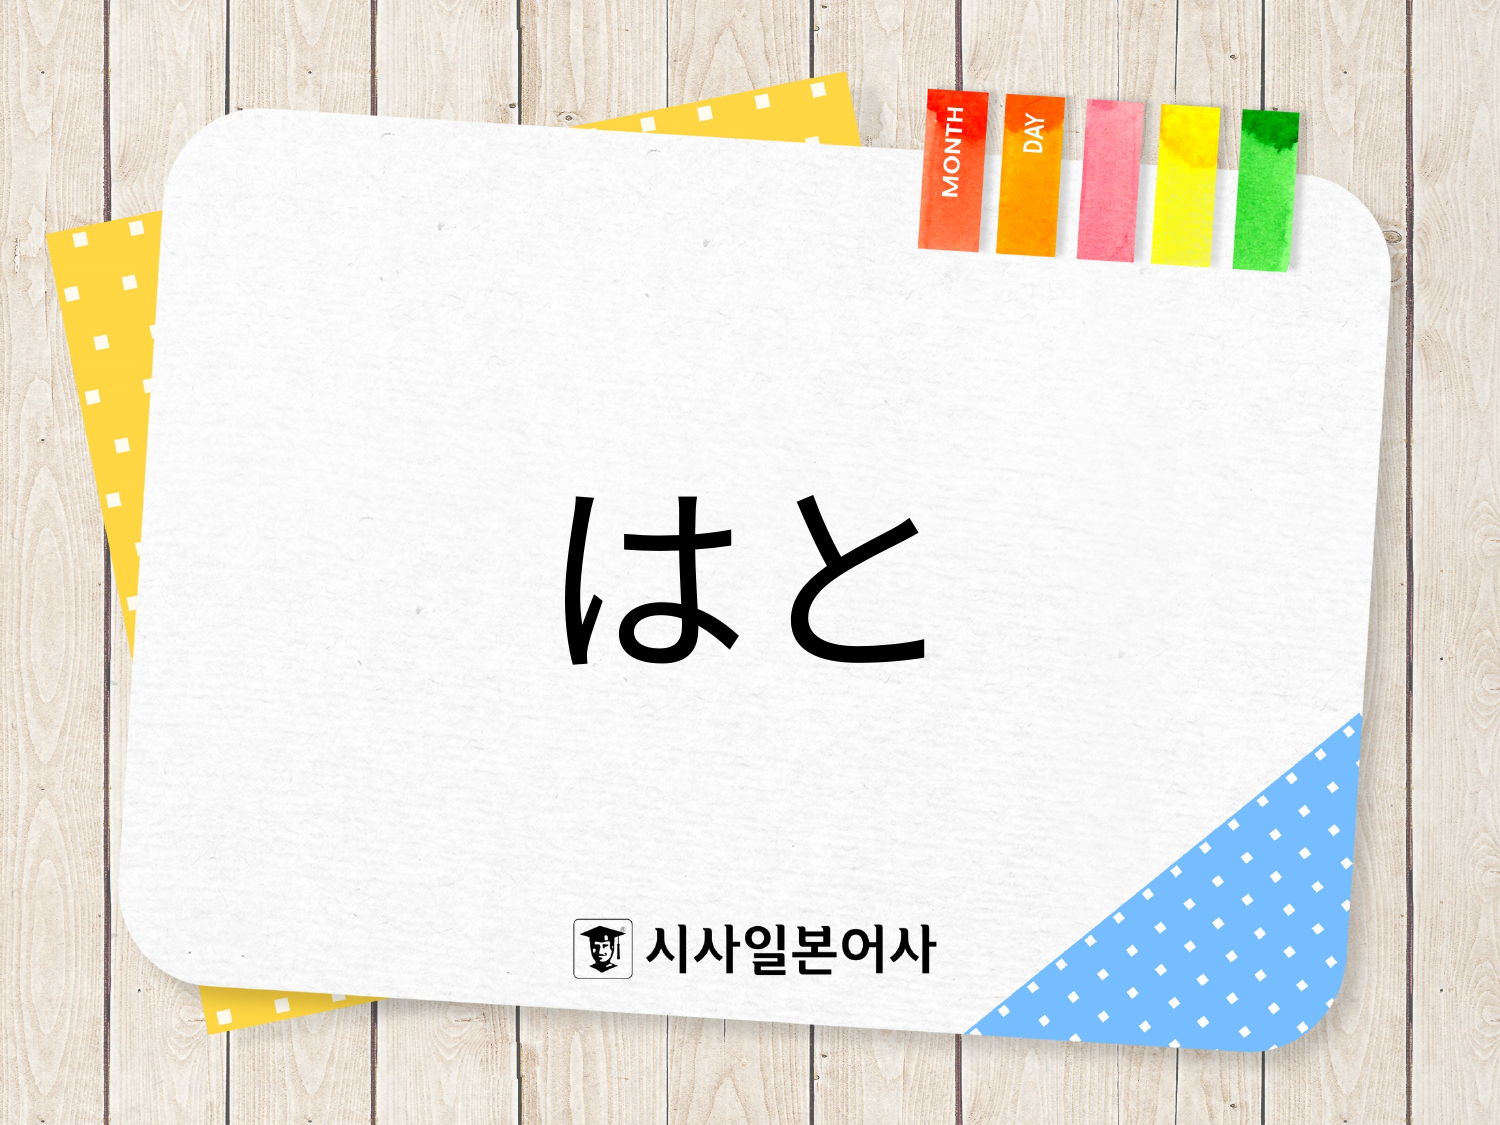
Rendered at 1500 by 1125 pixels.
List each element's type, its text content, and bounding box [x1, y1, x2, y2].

title はと [75, 338, 1425, 811]
picture [0, 0, 1500, 1125]
